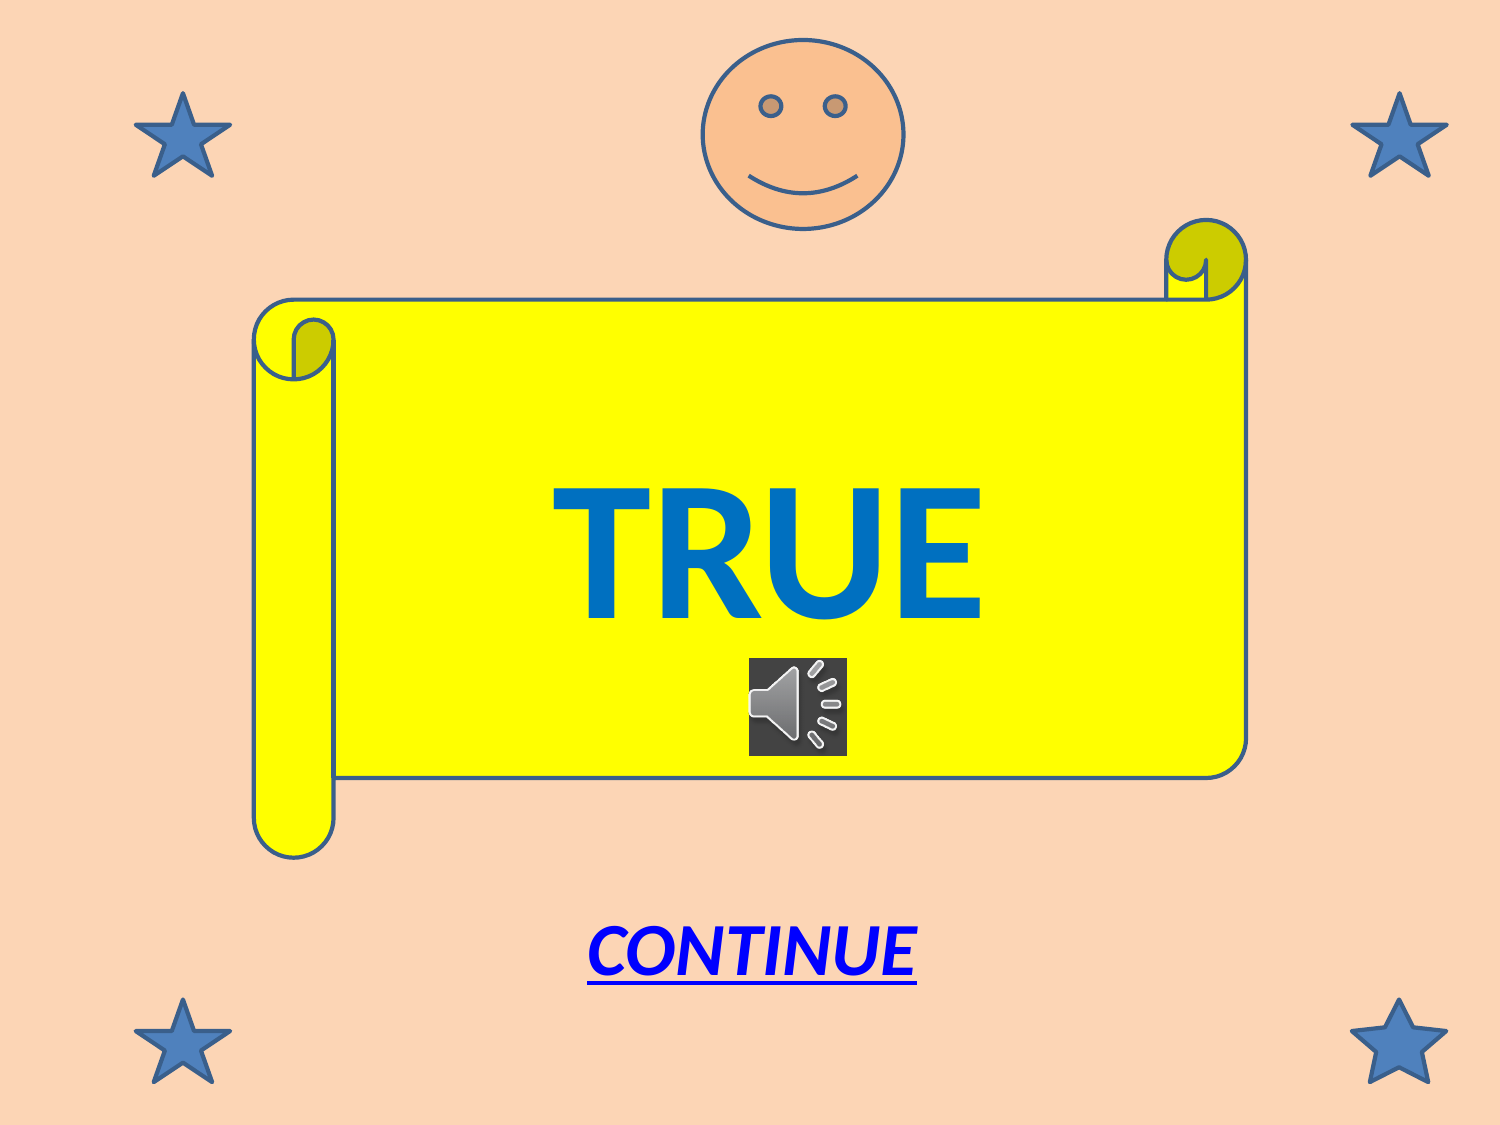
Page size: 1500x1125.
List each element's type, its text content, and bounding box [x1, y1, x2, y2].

picture [747, 656, 848, 758]
text_box [133, 997, 233, 1084]
text_box [700, 37, 906, 232]
text_box TRUE [251, 217, 1249, 860]
text_box [1349, 997, 1449, 1084]
text_box CONTINUE [572, 893, 1270, 999]
text_box [1350, 91, 1449, 178]
text_box [133, 91, 233, 178]
